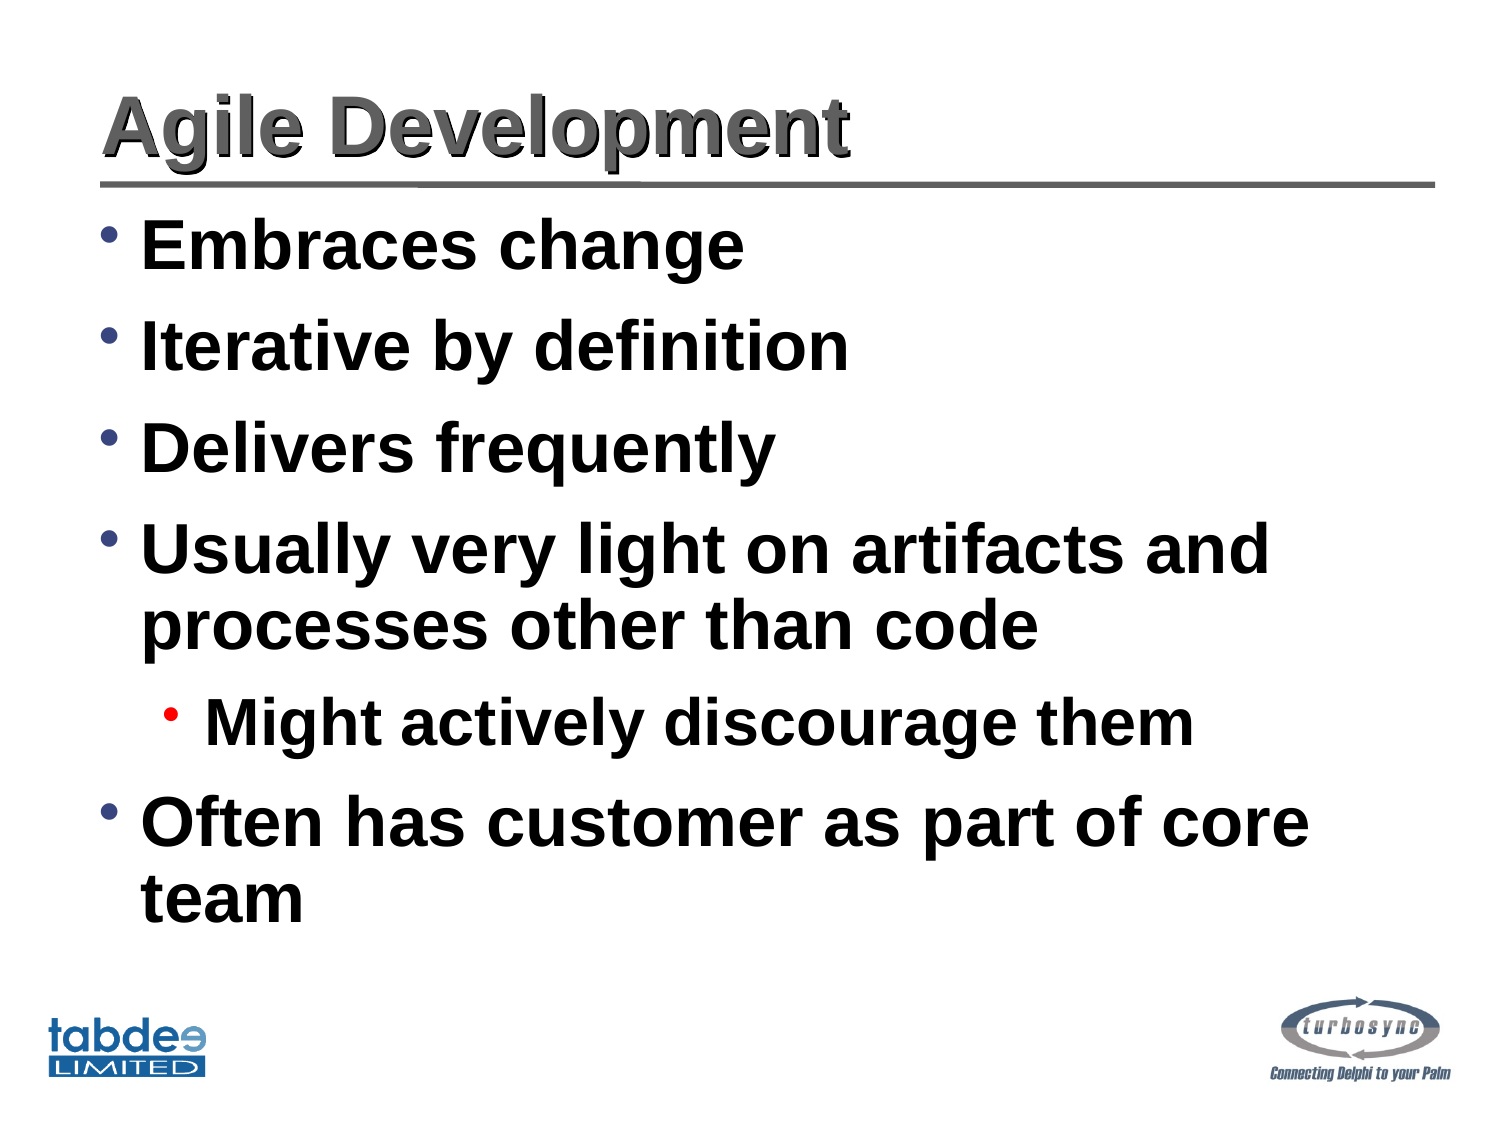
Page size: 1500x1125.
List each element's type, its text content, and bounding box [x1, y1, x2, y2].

title Agile Development [100, 85, 1437, 173]
picture [1257, 987, 1459, 1094]
list Embraces change Iterative by definition Delivers frequently Usually very light on artifacts and processes other than code Might actively discourage them Often has customer as part of core team [97, 208, 1435, 971]
picture [29, 999, 230, 1092]
